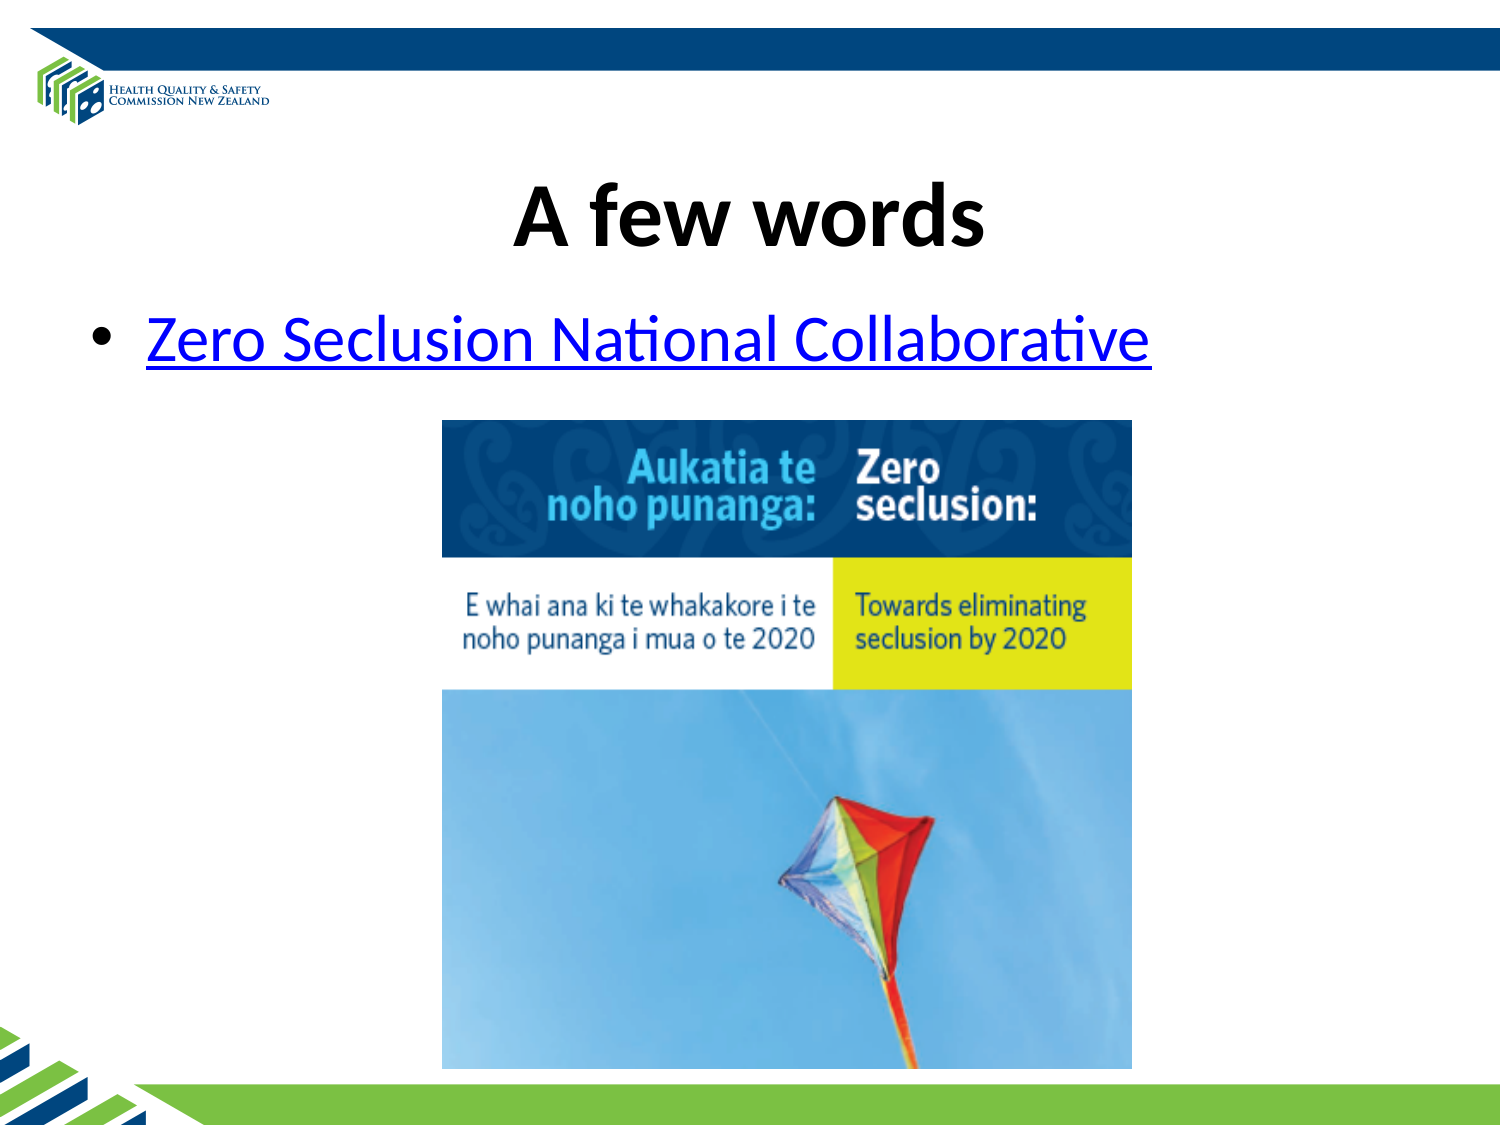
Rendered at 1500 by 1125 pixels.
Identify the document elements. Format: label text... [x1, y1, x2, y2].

title A few words [75, 149, 1425, 271]
list Zero Seclusion National Collaborative [75, 287, 1425, 1013]
picture [0, 0, 1500, 1125]
